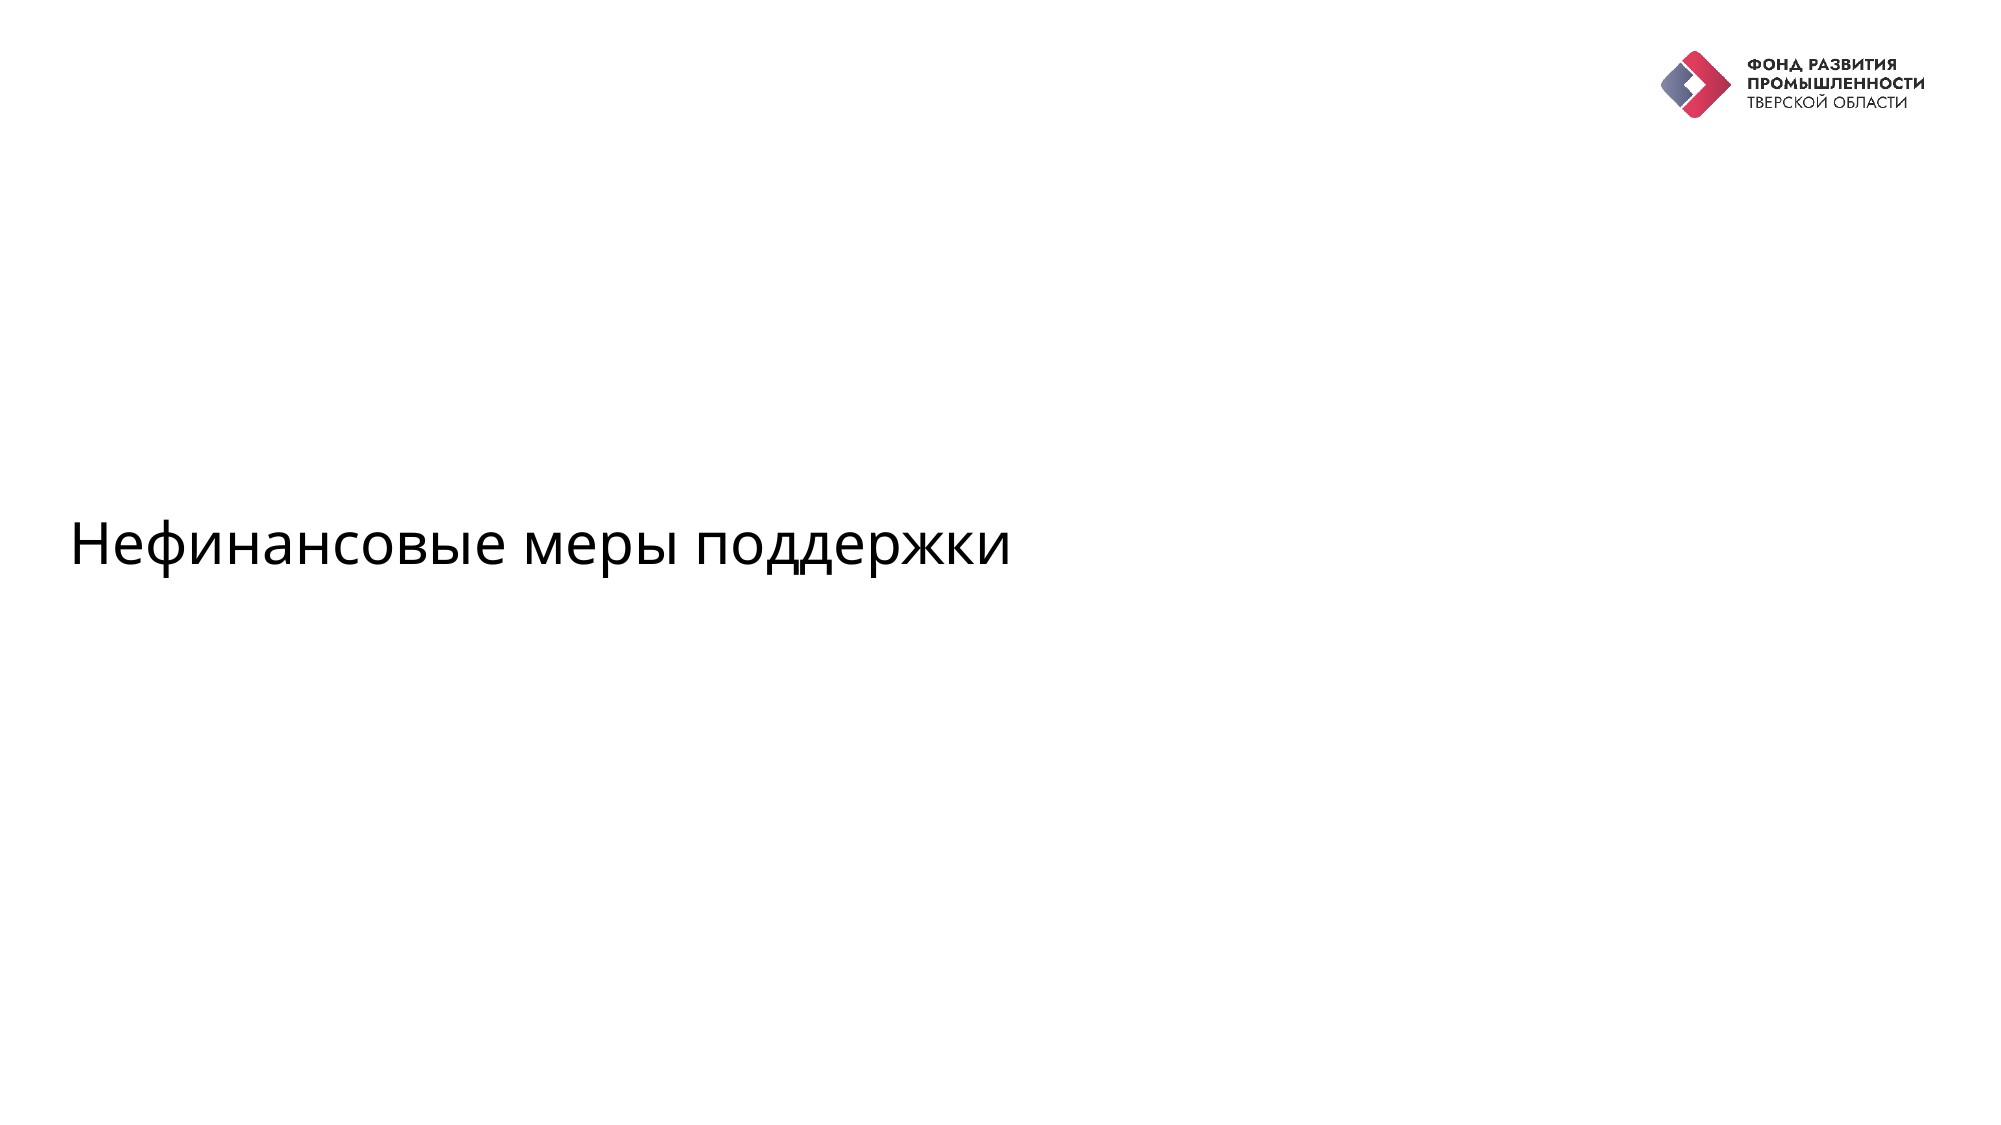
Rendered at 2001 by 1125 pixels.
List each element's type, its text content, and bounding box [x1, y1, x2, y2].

picture [1661, 51, 1924, 118]
title Нефинансовые меры поддержки [54, 462, 1973, 630]
